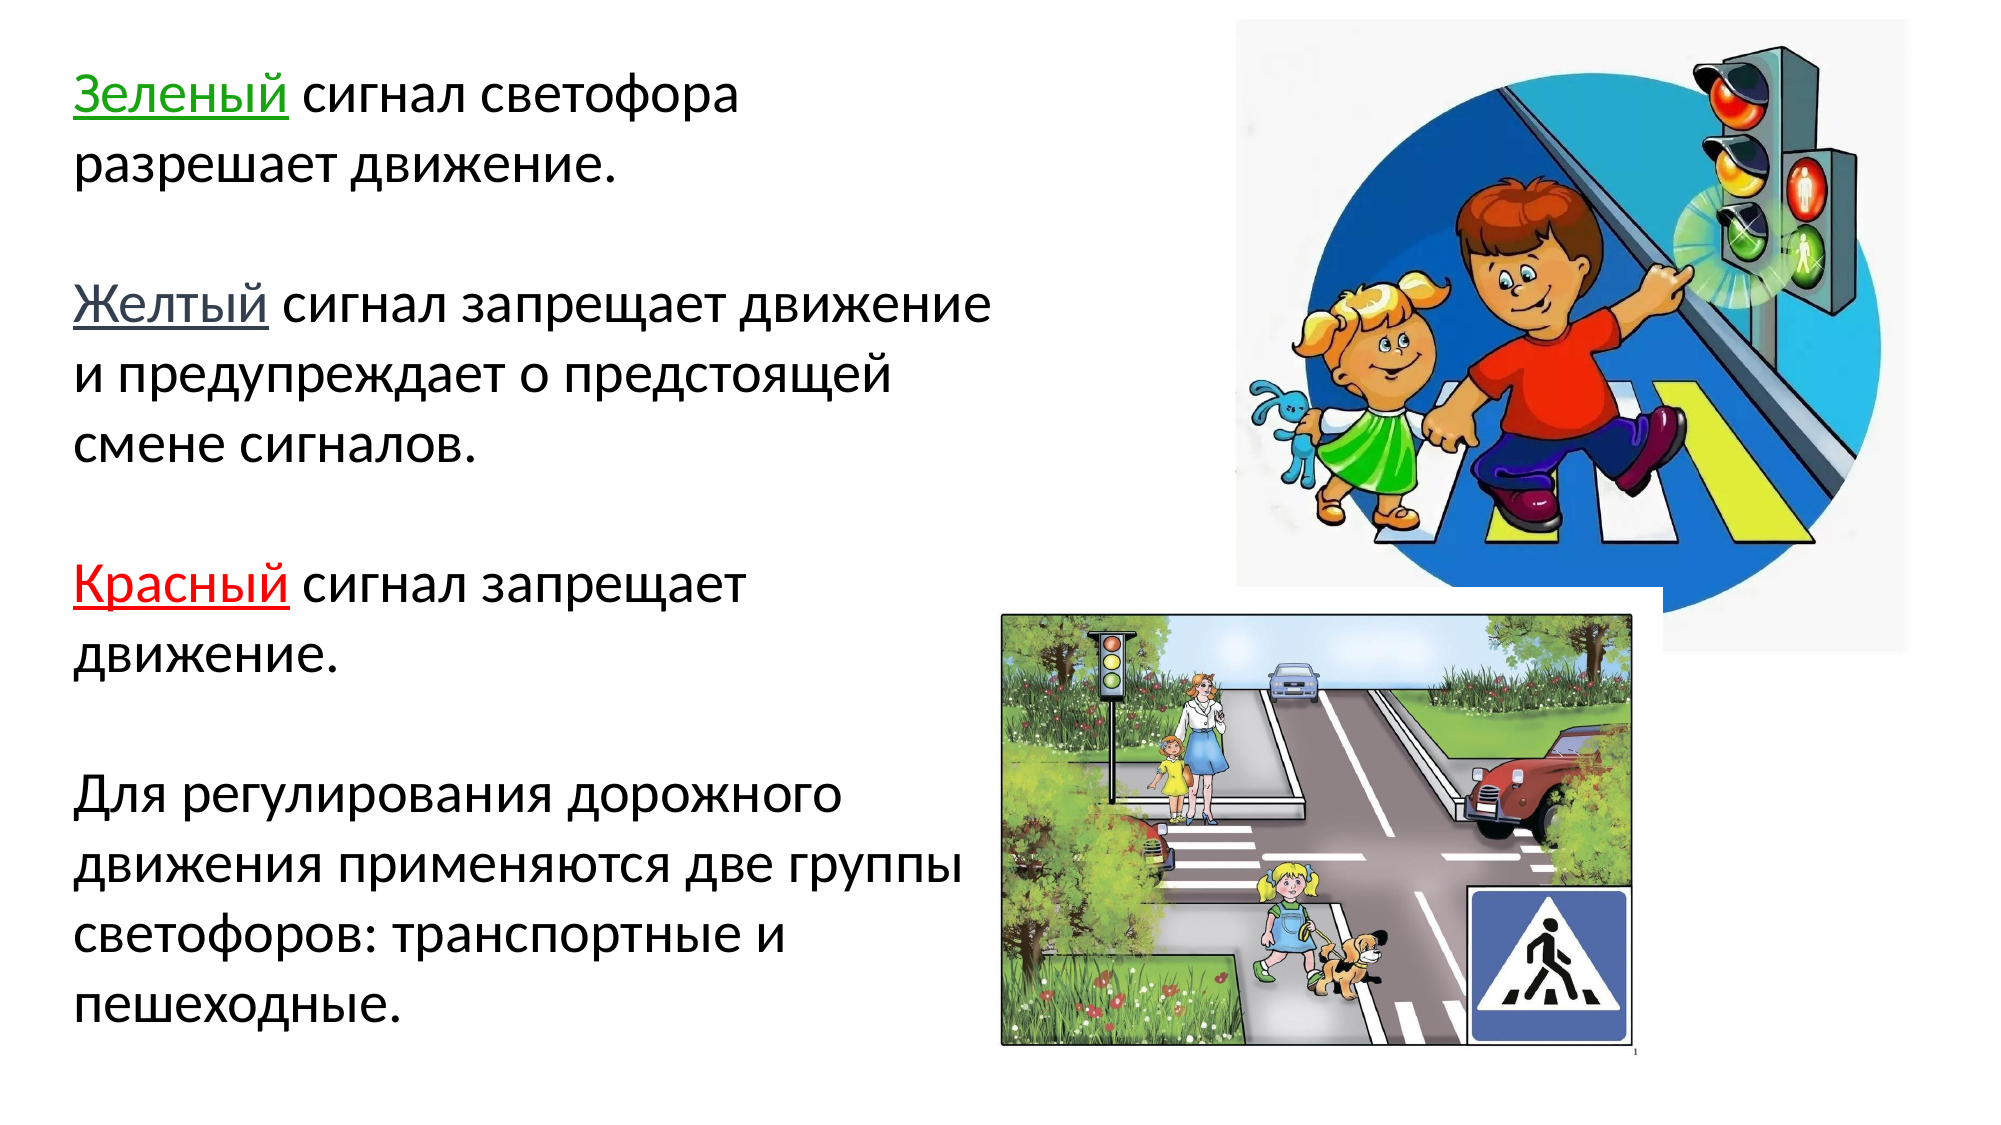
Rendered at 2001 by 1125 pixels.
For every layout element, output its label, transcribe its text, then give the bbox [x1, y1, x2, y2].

picture [971, 18, 1913, 1079]
text_box Зеленый сигнал светофора разрешает движение. Желтый сигнал запрещает движение и предупреждает о предстоящей смене сигналов. Красный сигнал запрещает движение. Для регулирования дорожного движения применяются две группы светофоров: транспортные и пешеходные. [58, 46, 1008, 1087]
